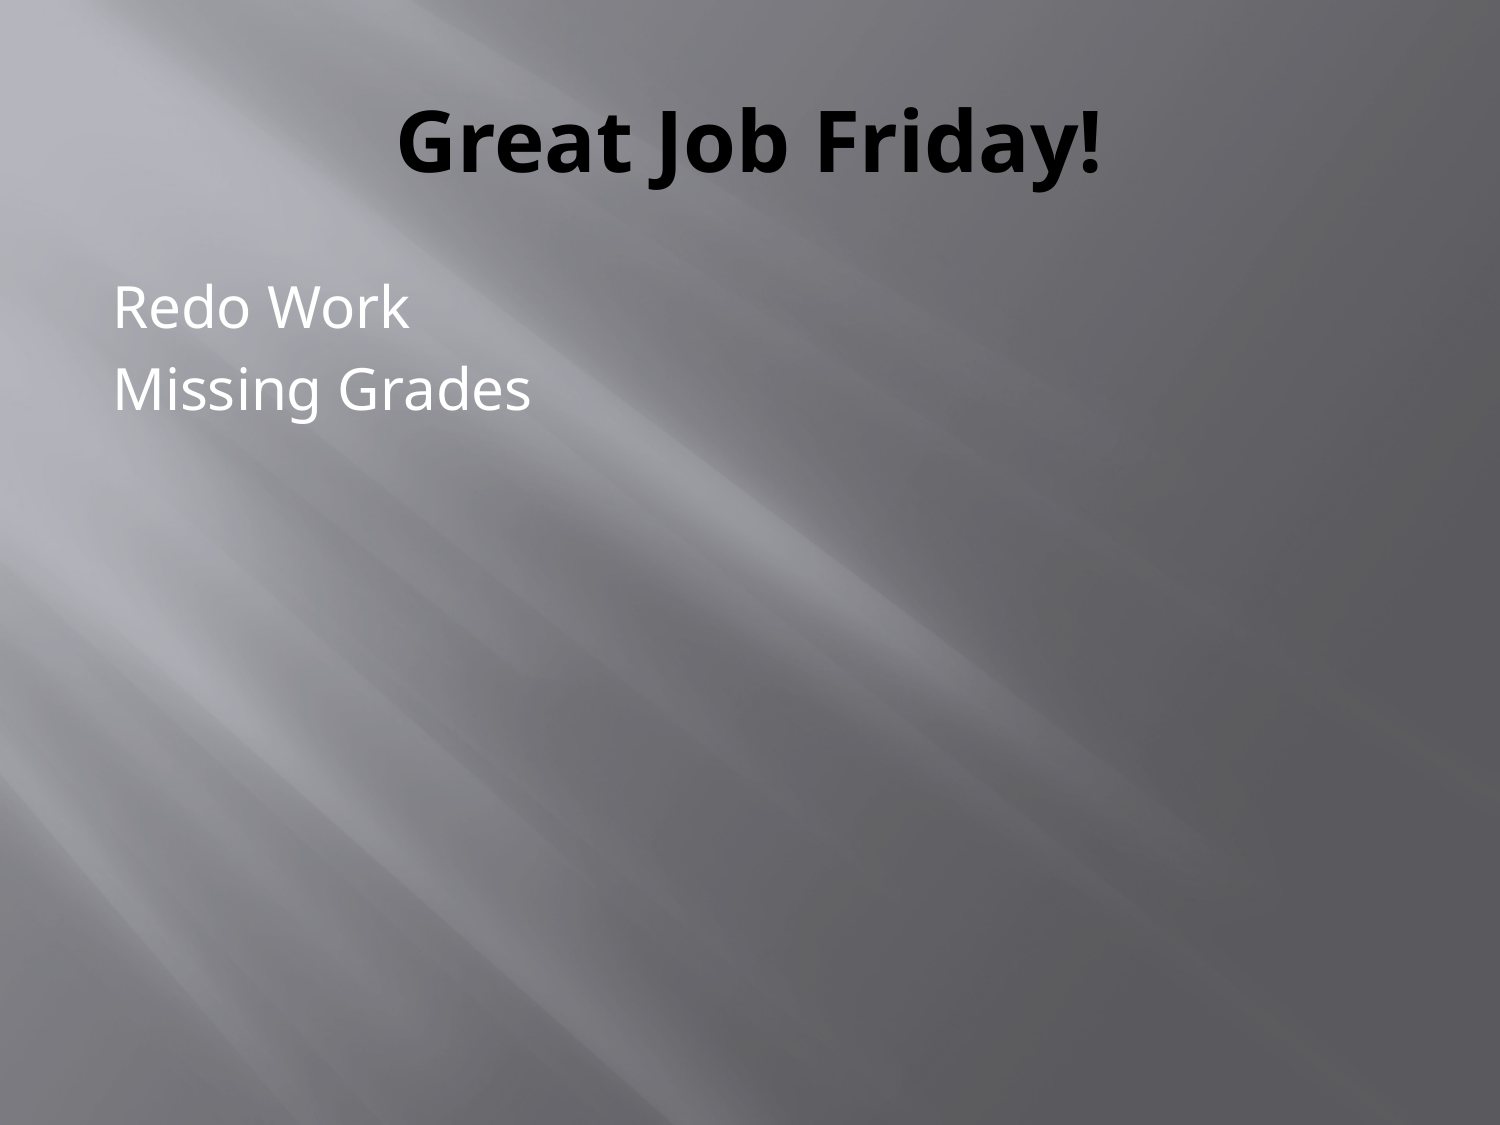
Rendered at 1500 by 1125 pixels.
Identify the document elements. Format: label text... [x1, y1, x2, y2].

title Great Job Friday! [75, 45, 1425, 233]
list Redo Work Missing Grades [75, 262, 1425, 1035]
